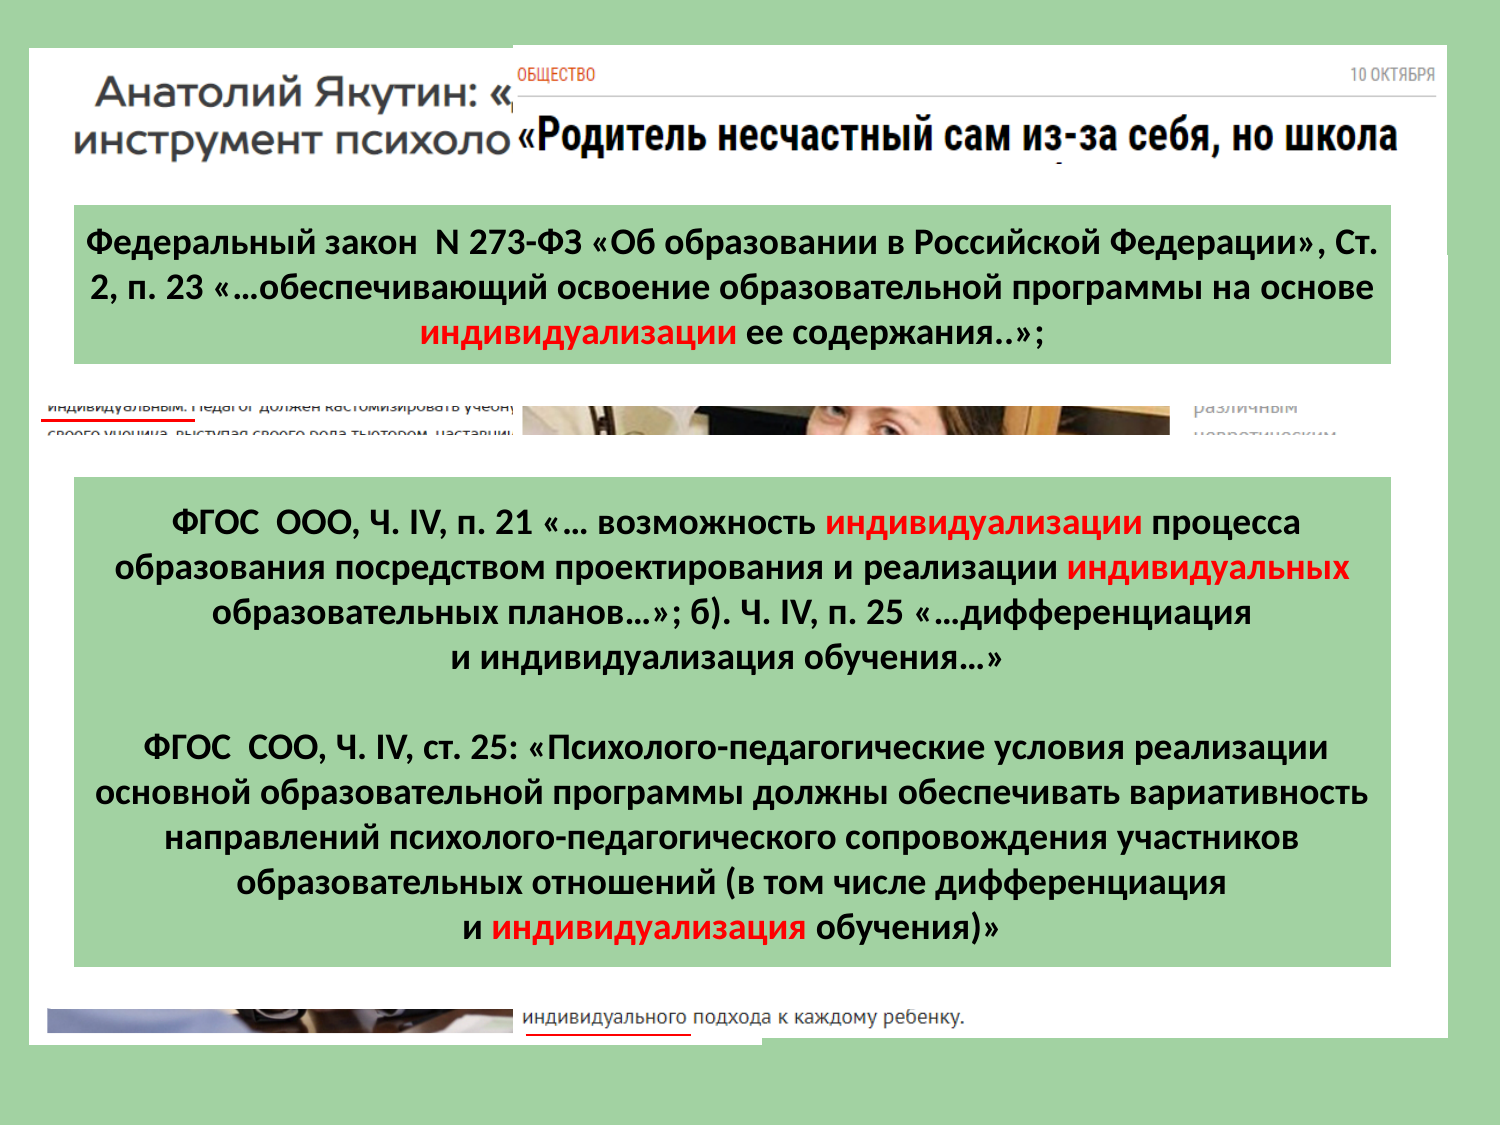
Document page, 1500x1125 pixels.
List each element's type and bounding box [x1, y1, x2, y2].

list [29, 290, 514, 1046]
picture [29, 45, 1448, 1039]
